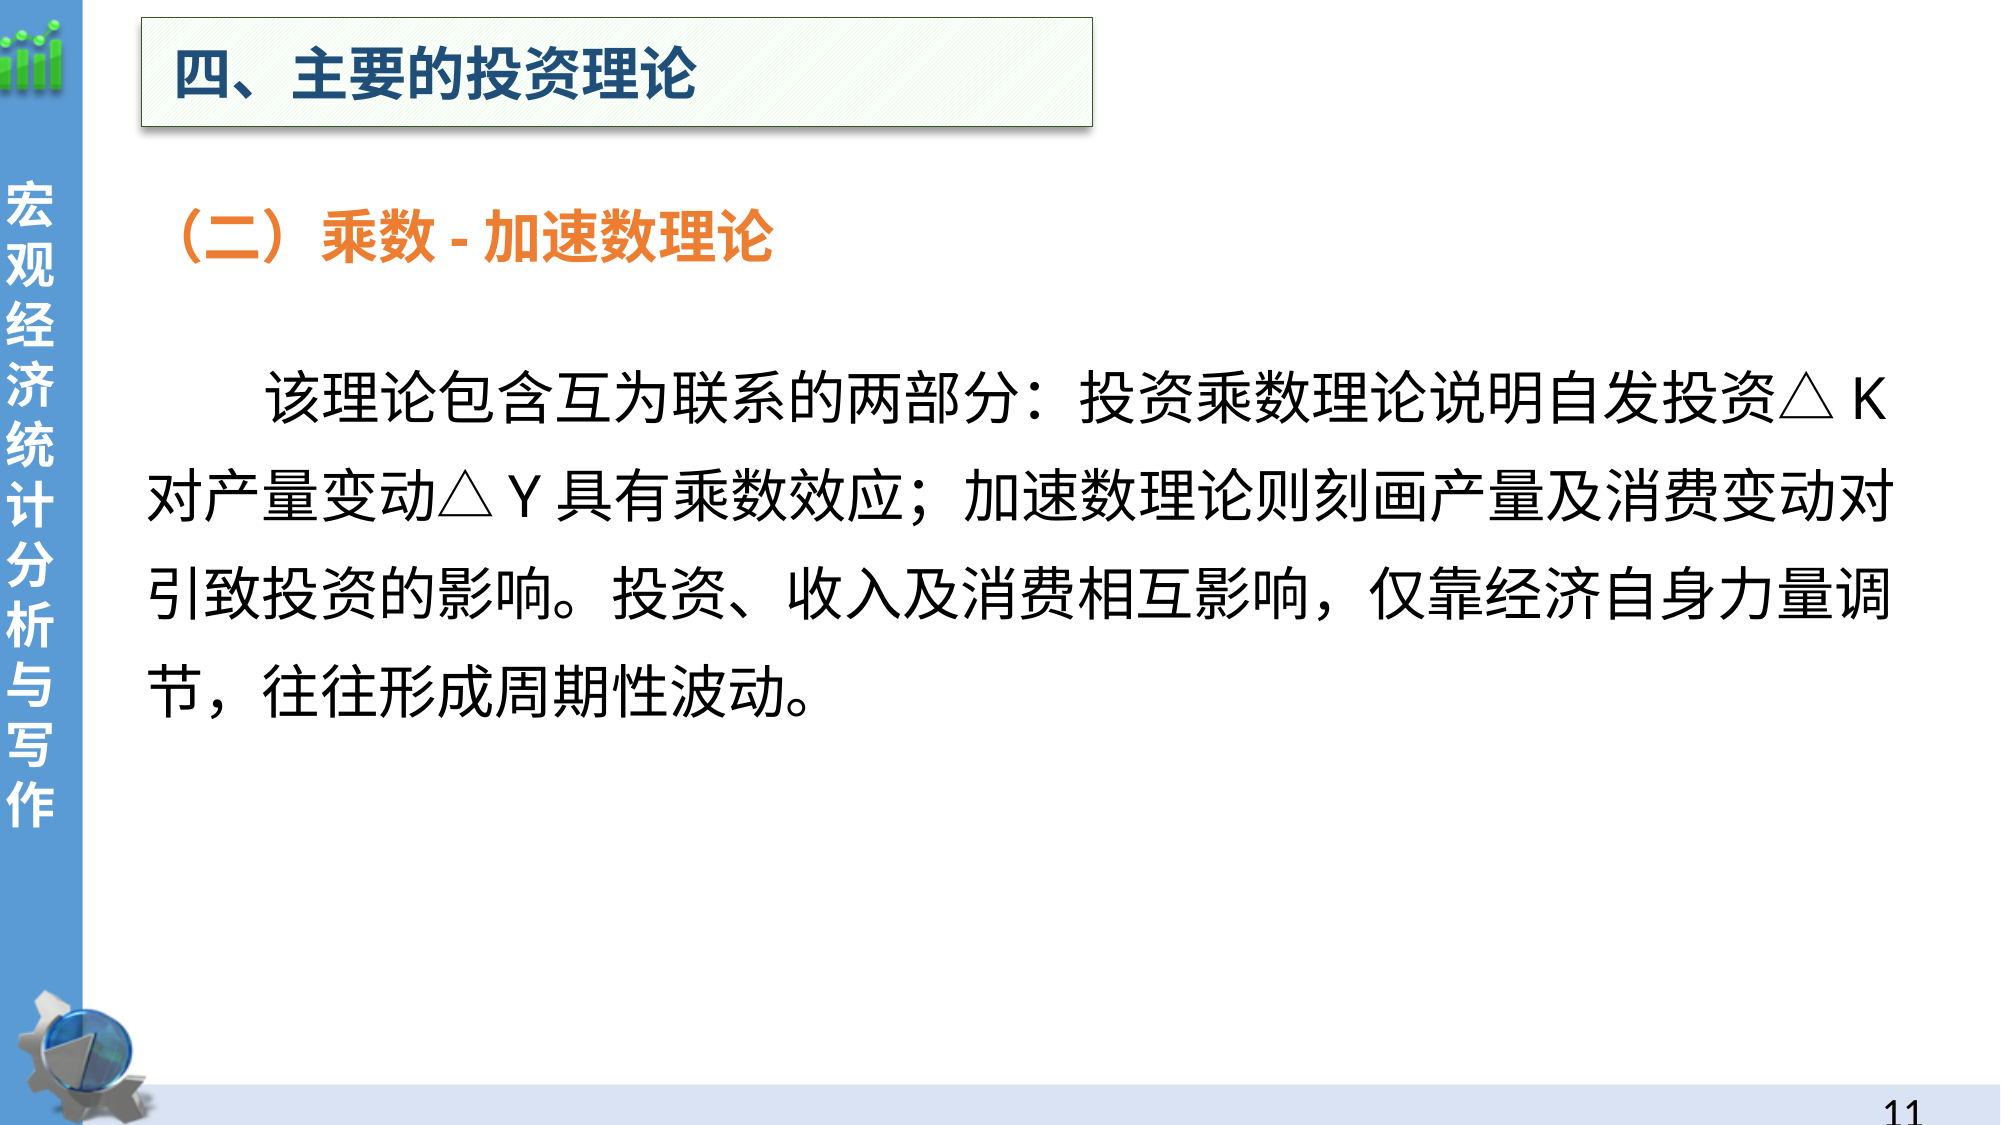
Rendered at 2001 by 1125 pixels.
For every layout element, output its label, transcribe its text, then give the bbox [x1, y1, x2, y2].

text_box 四、主要的投资理论 [141, 17, 1093, 127]
list （二）乘数-加速数理论 该理论包含互为联系的两部分：投资乘数理论说明自发投资△K对产量变动△Y具有乘数效应；加速数理论则刻画产量及消费变动对引致投资的影响。投资、收入及消费相互影响，仅靠经济自身力量调节，往往形成周期性波动。 [130, 165, 1962, 1075]
slide_number 10 [1786, 1085, 1940, 1125]
picture [0, 0, 2001, 1125]
